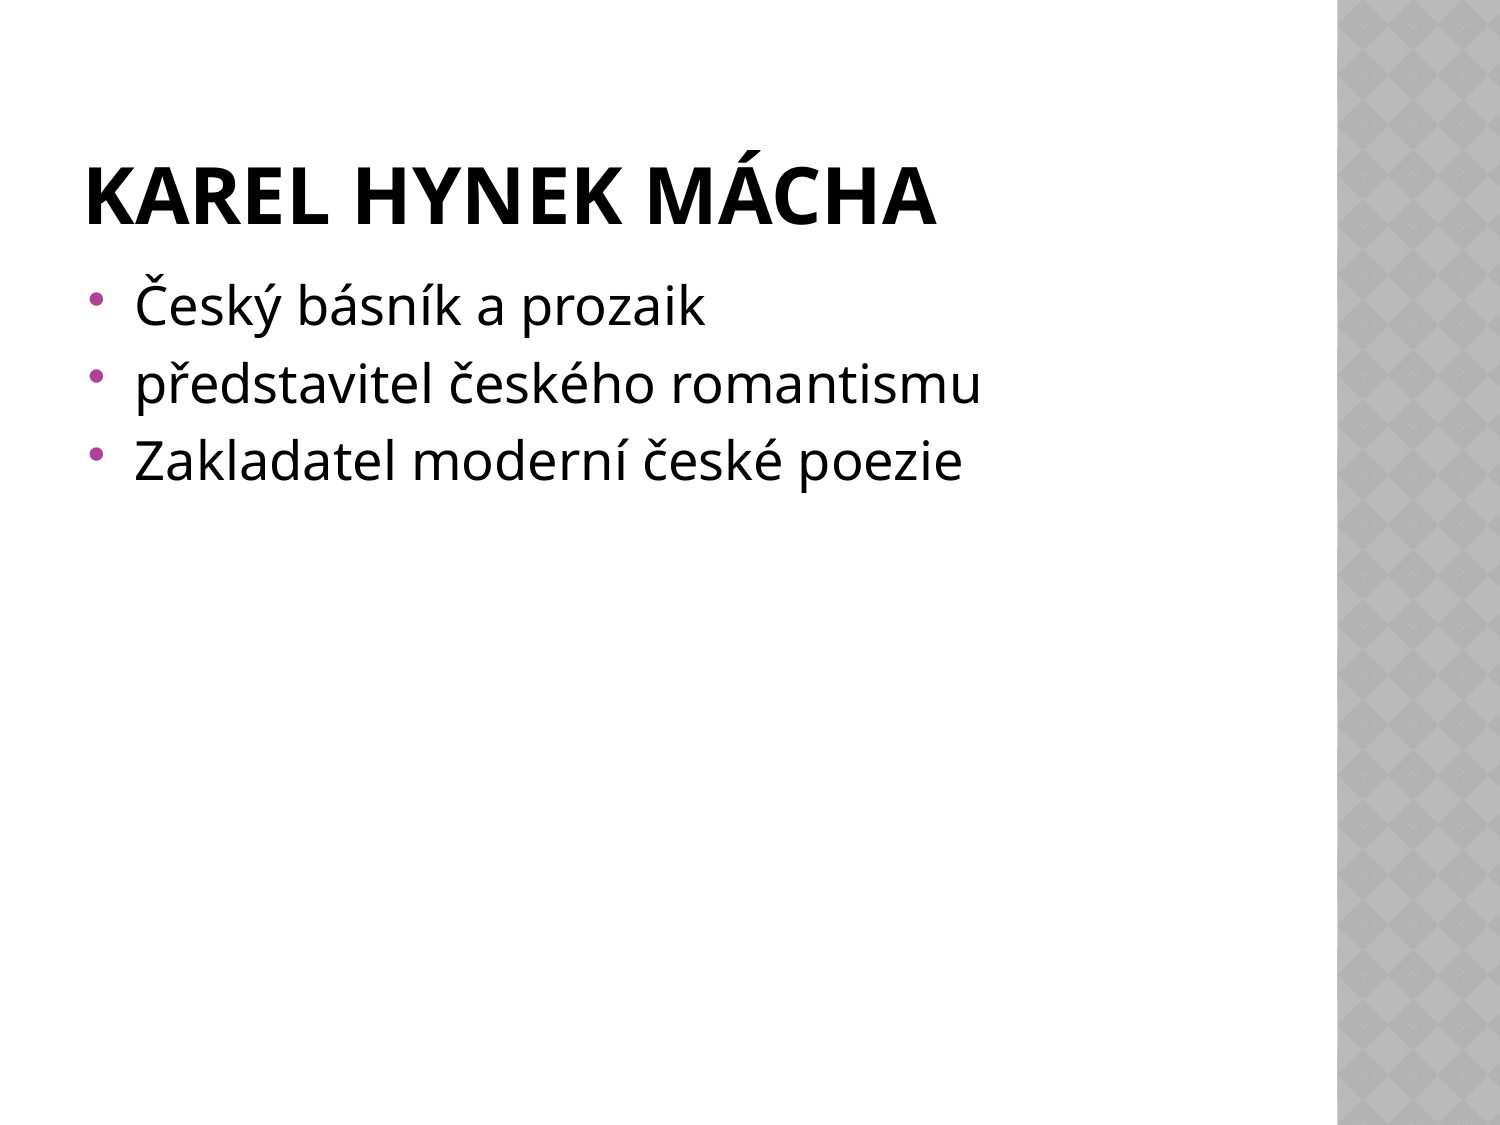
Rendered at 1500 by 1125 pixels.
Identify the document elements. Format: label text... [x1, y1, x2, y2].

list Český básník a prozaik představitel českého romantismu Zakladatel moderní české poezie [75, 264, 1263, 1059]
title KAREL HYNEK MÁCHA [75, 52, 1263, 240]
